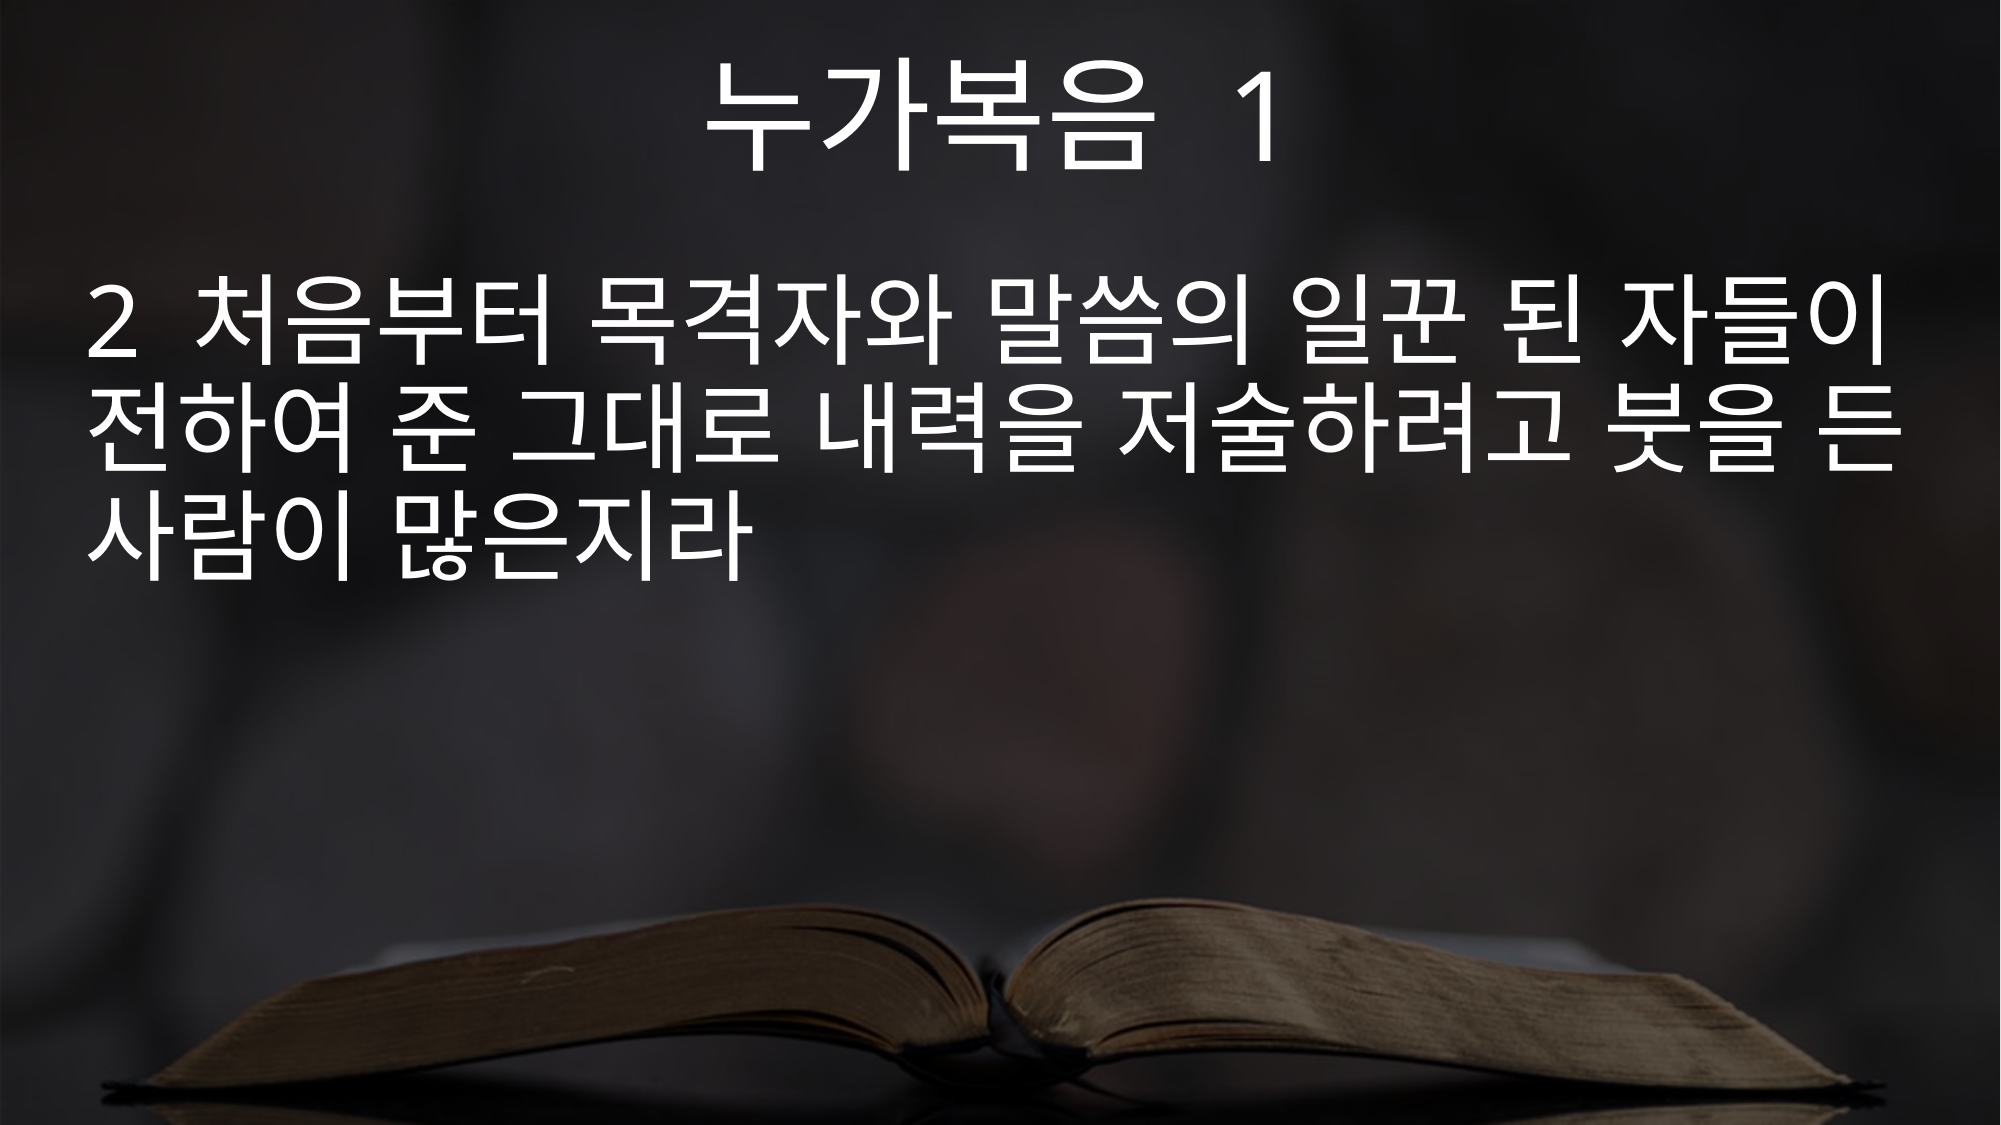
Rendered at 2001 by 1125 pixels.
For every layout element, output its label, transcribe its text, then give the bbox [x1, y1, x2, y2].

picture [0, 0, 2001, 1125]
list 2 처음부터 목격자와 말씀의 일꾼 된 자들이 전하여 준 그대로 내력을 저술하려고 붓을 든 사람이 많은지라 [69, 263, 1953, 423]
footer 누가복음 1 [0, 32, 2000, 192]
